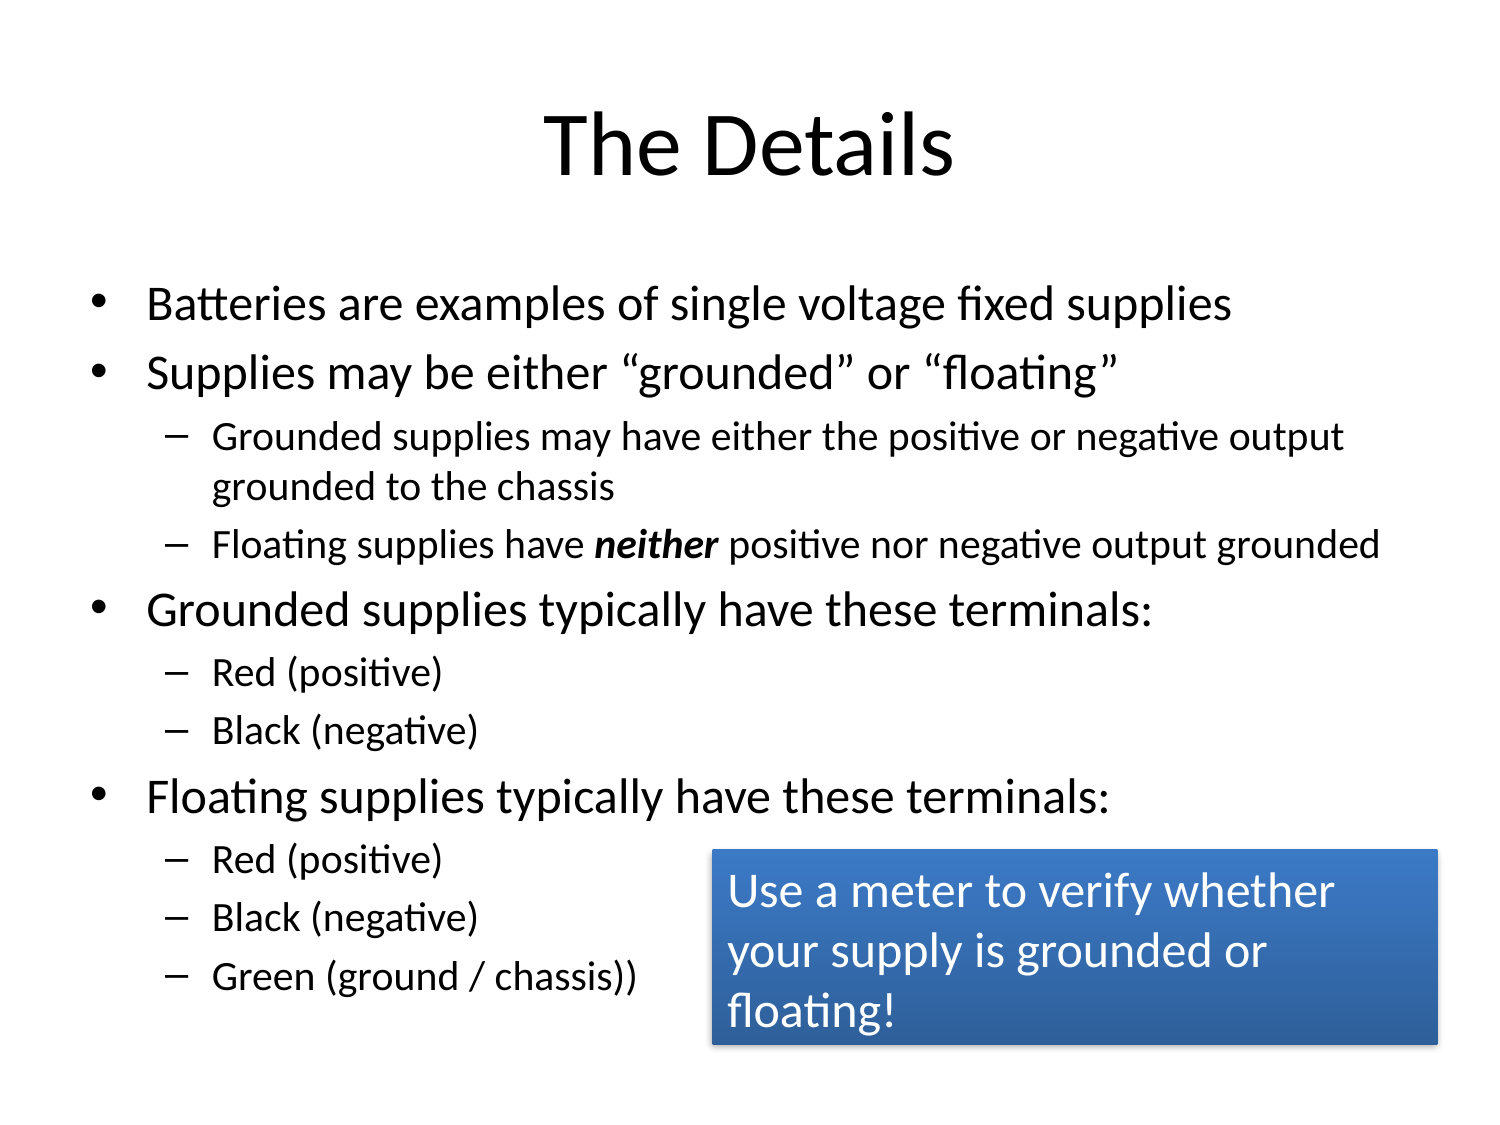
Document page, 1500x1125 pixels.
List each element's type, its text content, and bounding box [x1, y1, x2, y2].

text_box Use a meter to verify whether your supply is grounded or floating! [712, 849, 1438, 1045]
title The Details [75, 45, 1425, 233]
list Batteries are examples of single voltage fixed supplies Supplies may be either “grounded” or “floating” Grounded supplies may have either the positive or negative output grounded to the chassis Floating supplies have neither positive nor negative output grounded Grounded supplies typically have these terminals: Red (positive) Black (negative) Floating supplies typically have these terminals: Red (positive) Black (negative) Green (ground / chassis)) [75, 262, 1425, 1006]
